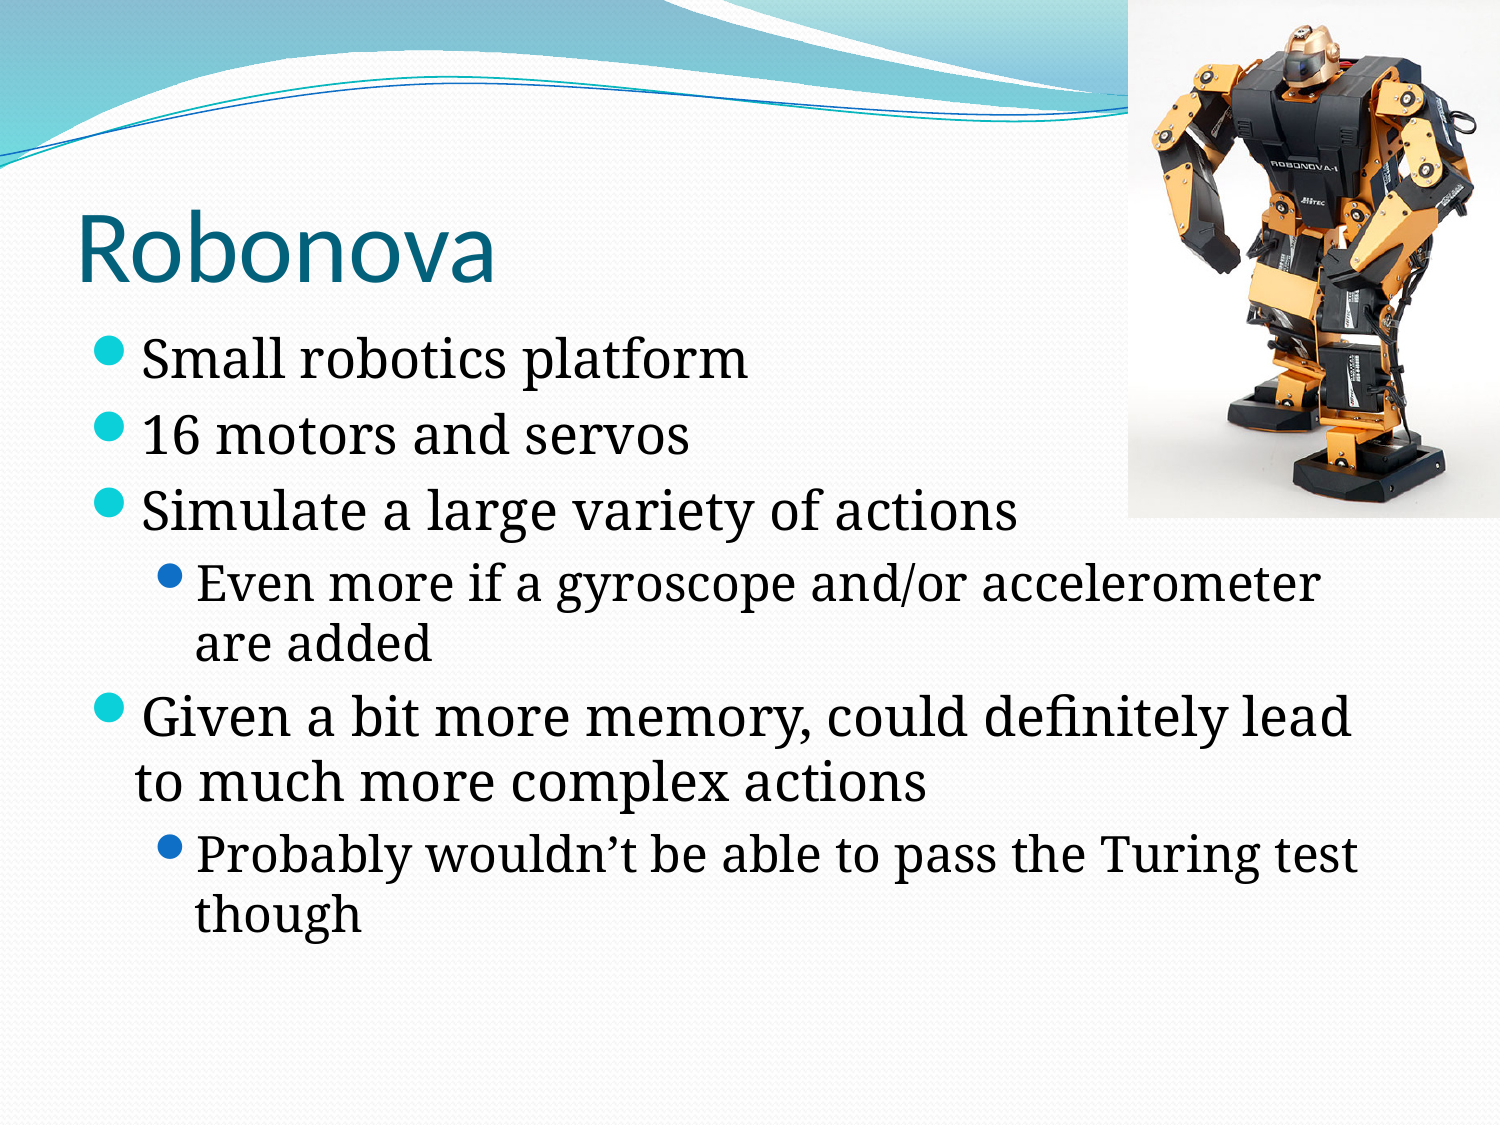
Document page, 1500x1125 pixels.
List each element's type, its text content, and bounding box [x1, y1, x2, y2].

title Robonova [75, 115, 1120, 303]
list Small robotics platform 16 motors and servos Simulate a large variety of actions Even more if a gyroscope and/or accelerometer are added Given a bit more memory, could definitely lead to much more complex actions Probably wouldn’t be able to pass the Turing test though [75, 317, 1425, 1038]
picture [1127, 0, 1500, 518]
